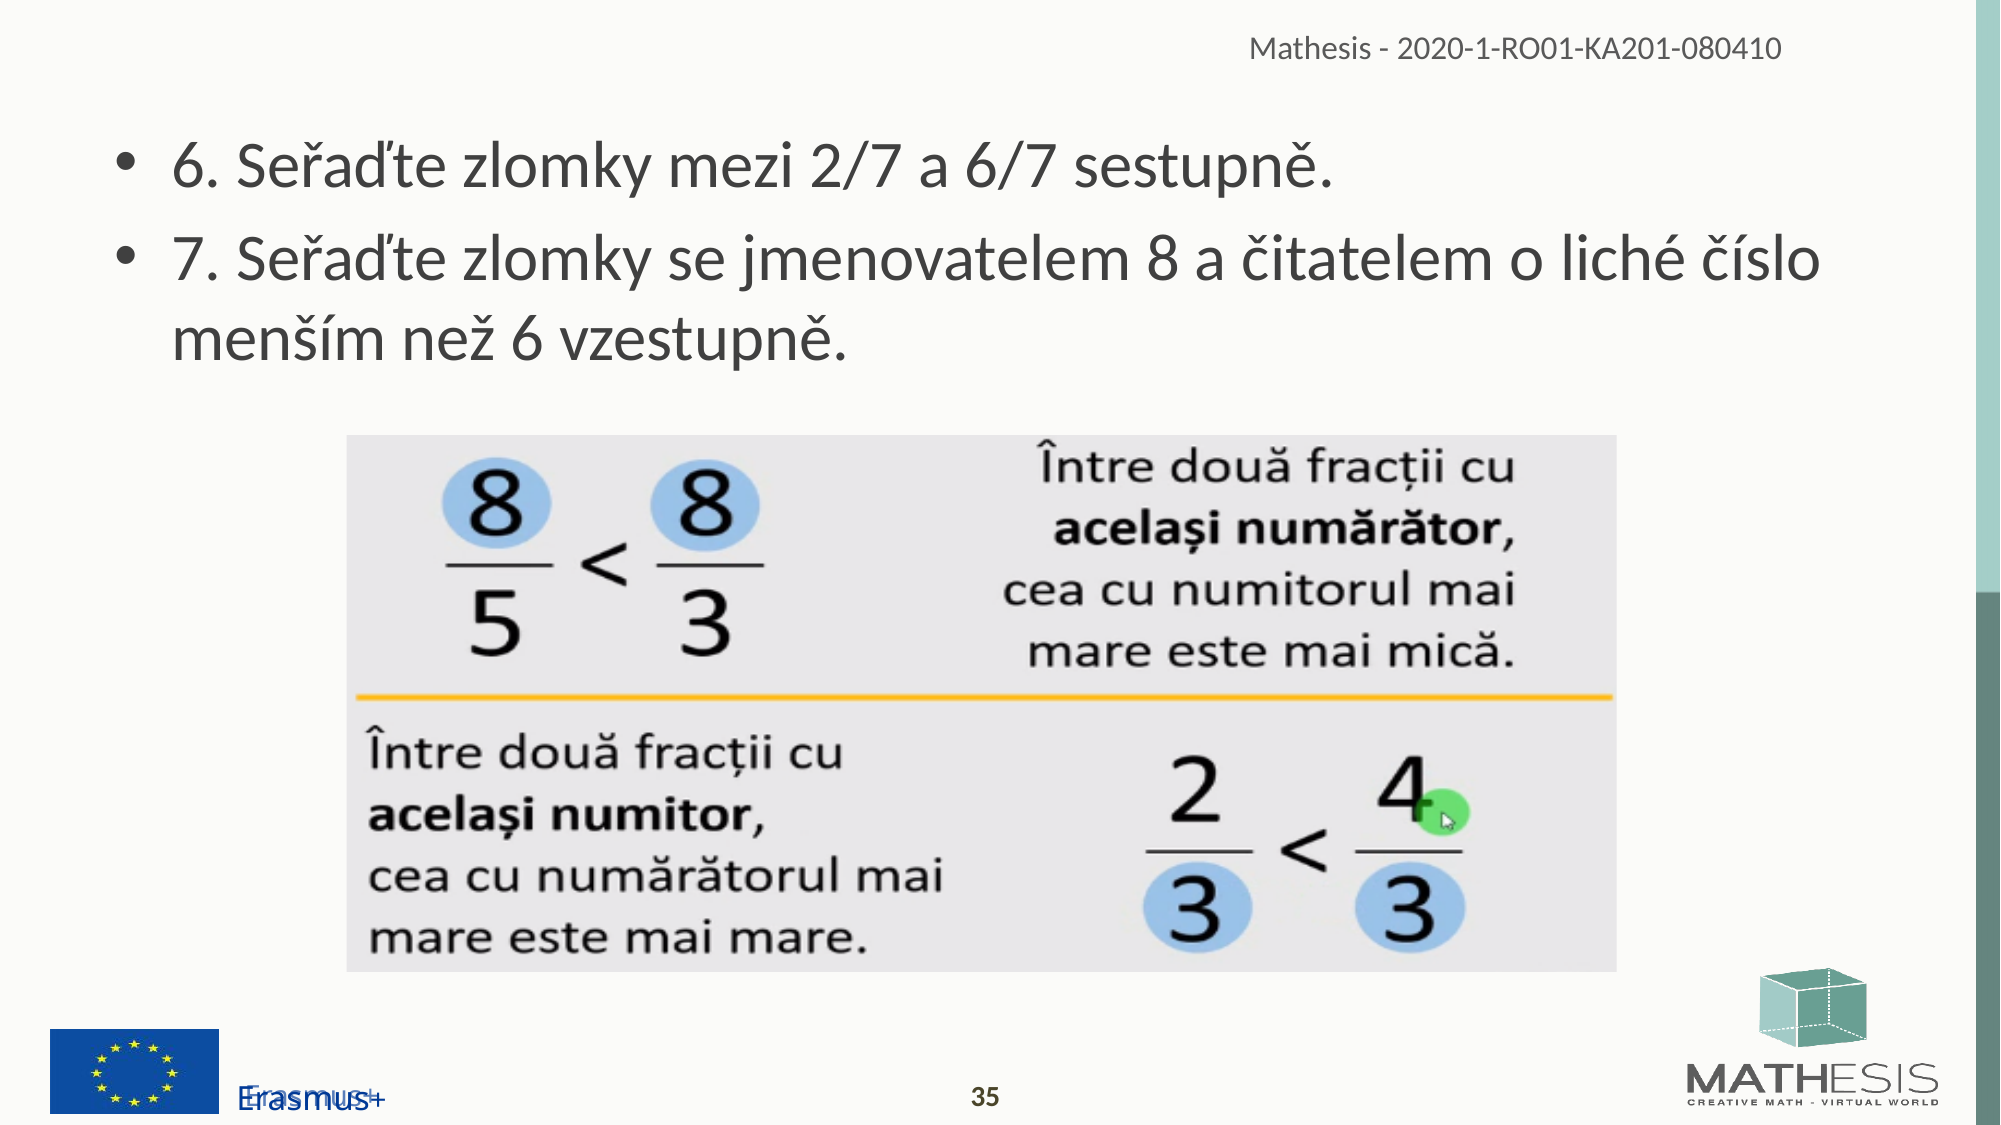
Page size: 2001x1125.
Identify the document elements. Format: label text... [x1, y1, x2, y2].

list 6. Seřaďte zlomky mezi 2/7 a 6/7 sestupně. 7. Seřaďte zlomky se jmenovatelem 8 a čitatelem o liché číslo menším než 6 vzestupně. [99, 113, 1900, 1005]
picture [346, 435, 1617, 973]
picture [50, 1029, 219, 1114]
